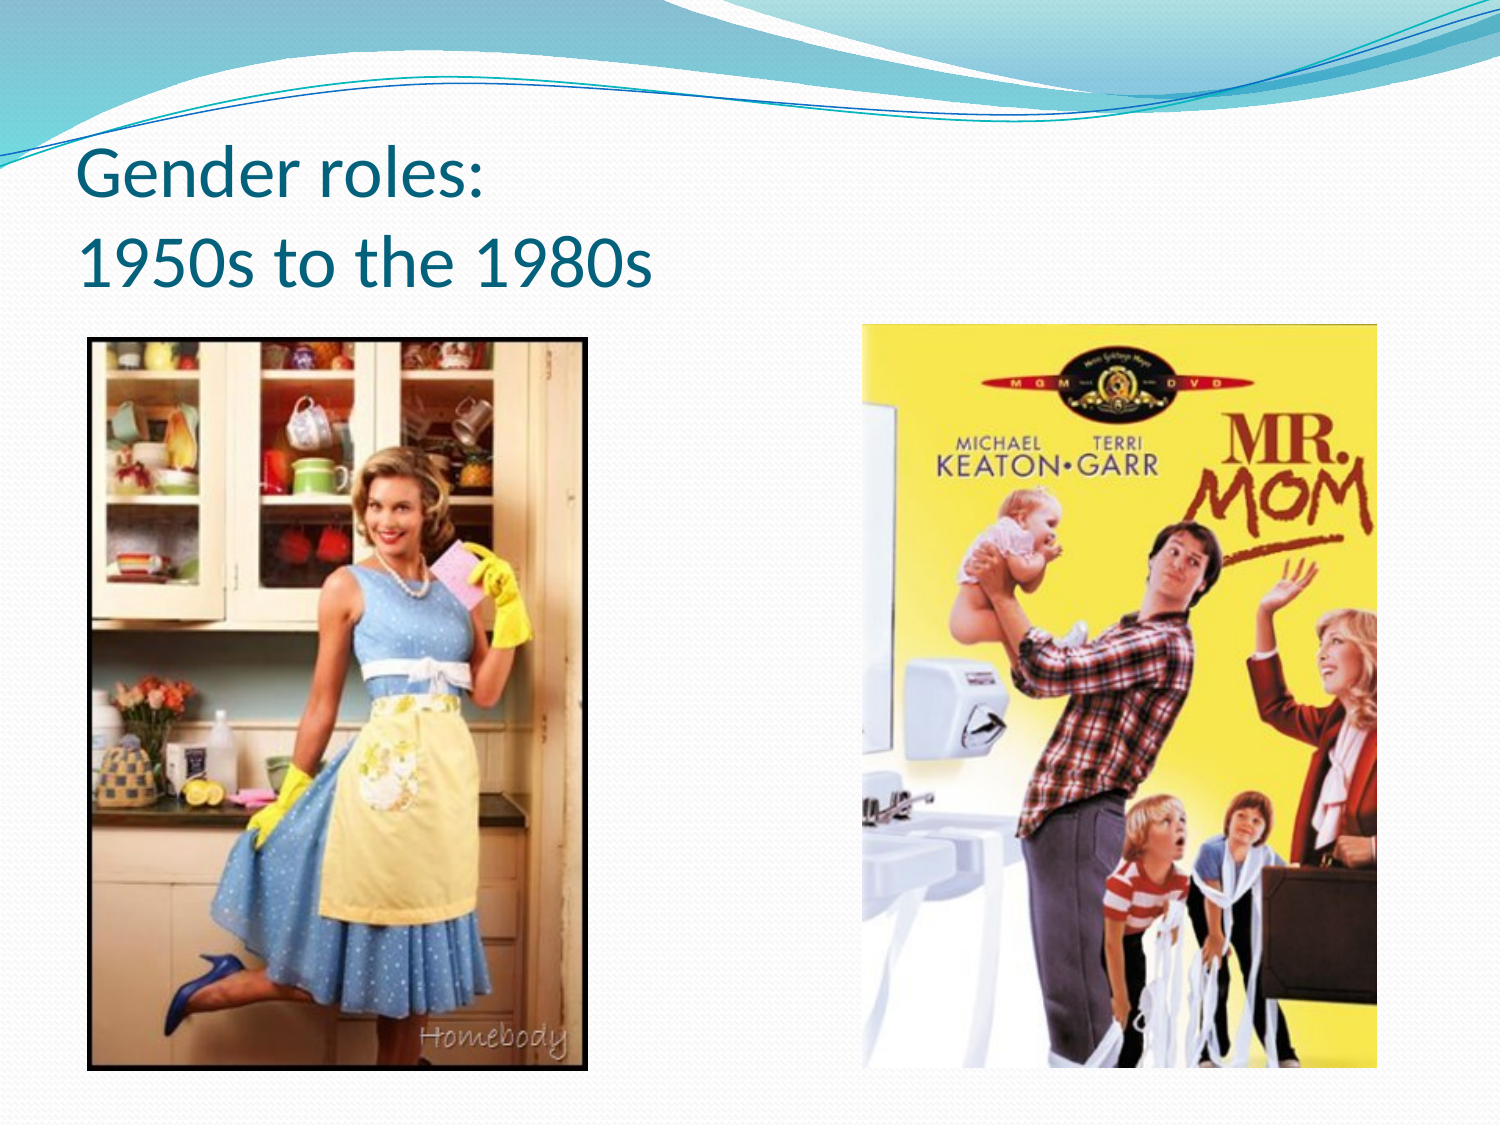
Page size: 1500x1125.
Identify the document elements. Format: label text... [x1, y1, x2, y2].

picture [87, 337, 588, 1071]
title Gender roles: 1950s to the 1980s [75, 115, 1425, 303]
picture [862, 324, 1377, 1068]
